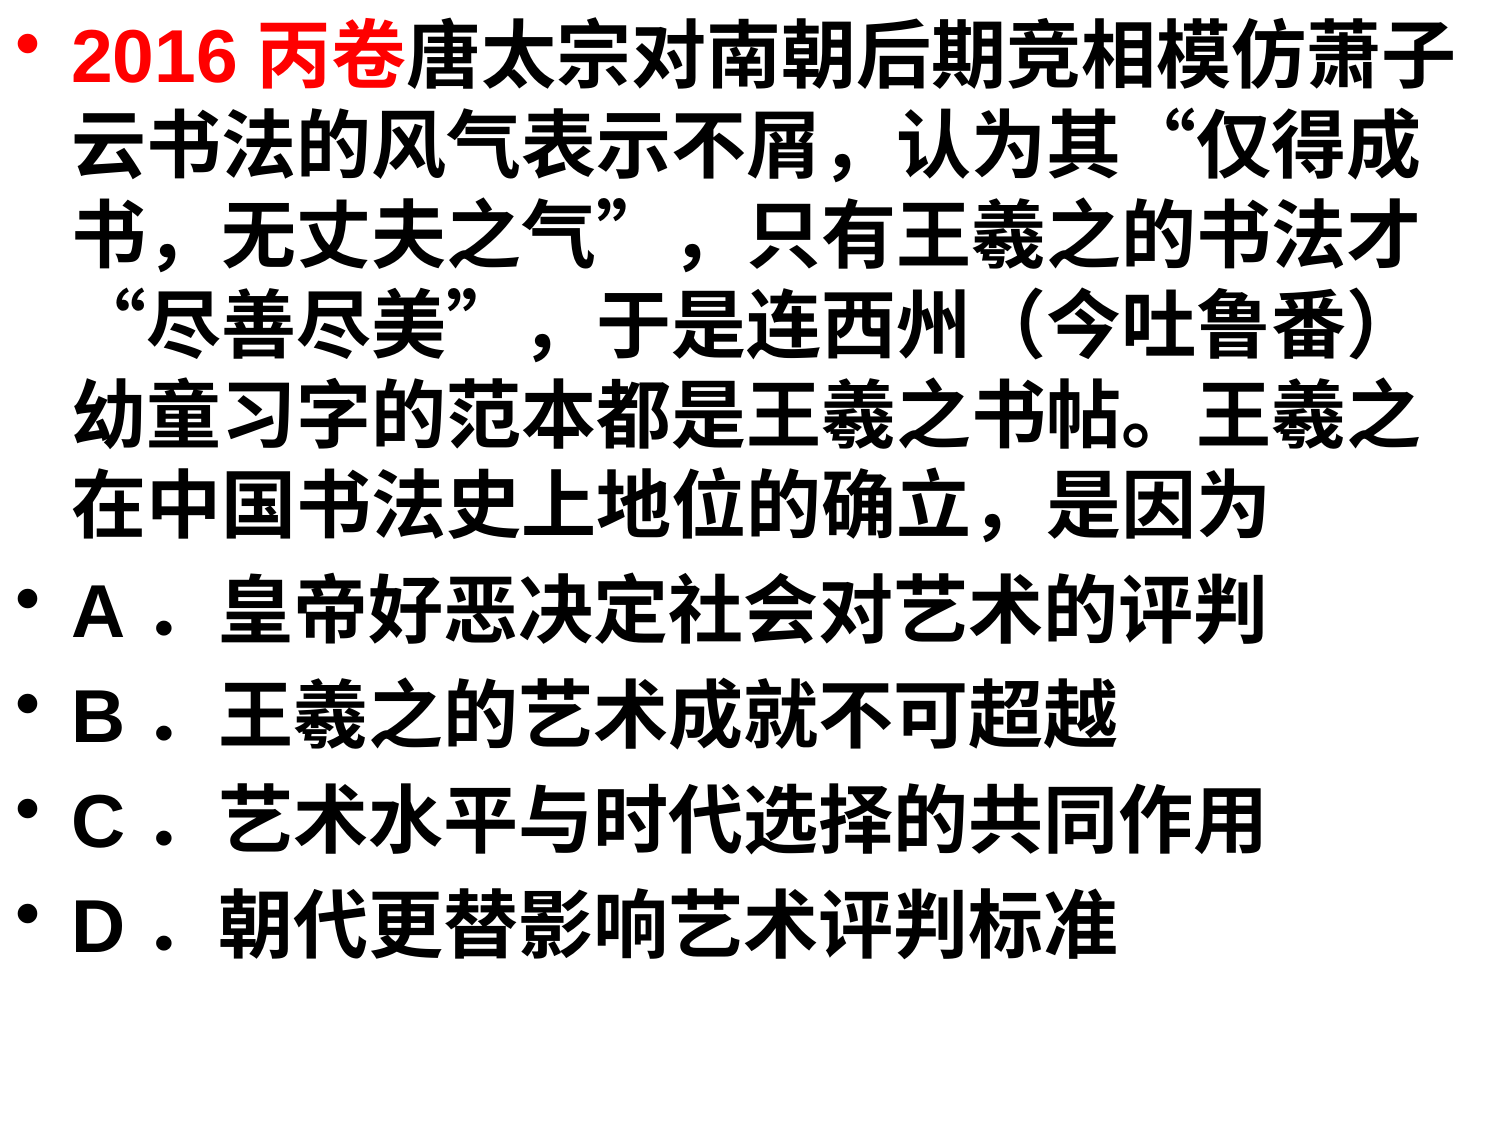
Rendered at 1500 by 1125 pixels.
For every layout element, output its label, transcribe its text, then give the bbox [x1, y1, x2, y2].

list 2016丙卷唐太宗对南朝后期竞相模仿萧子云书法的风气表示不屑，认为其“仅得成书，无丈夫之气”，只有王羲之的书法才“尽善尽美”，于是连西州（今吐鲁番）幼童习字的范本都是王羲之书帖。王羲之在中国书法史上地位的确立，是因为 A．皇帝好恶决定社会对艺术的评判 B．王羲之的艺术成就不可超越 C．艺术水平与时代选择的共同作用 D．朝代更替影响艺术评判标准 [0, 0, 1500, 1125]
